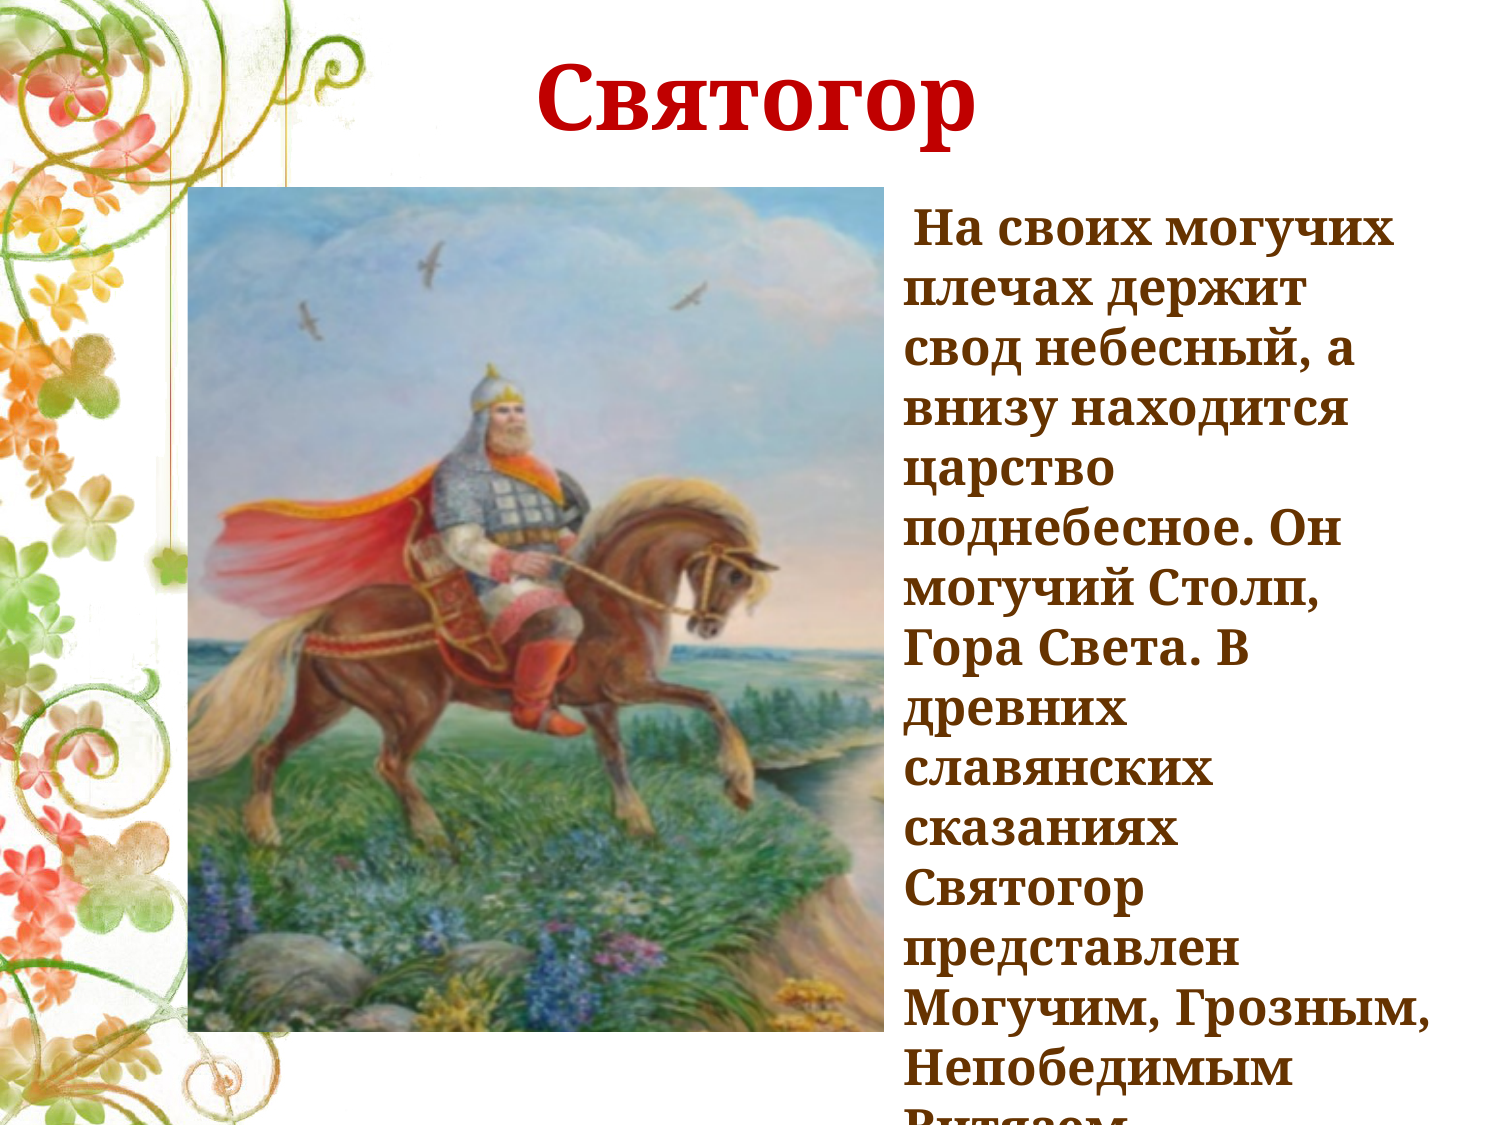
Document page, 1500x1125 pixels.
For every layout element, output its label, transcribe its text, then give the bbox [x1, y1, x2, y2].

picture [0, 0, 1500, 1125]
list На своих могучих плечах держит свод небесный, а внизу находится царство поднебесное. Он могучий Столп, Гора Света. В древних славянских сказаниях Святогор представлен Могучим, Грозным, Непобедимым Витязем. [831, 187, 1449, 1079]
title Святогор [81, 0, 1433, 188]
